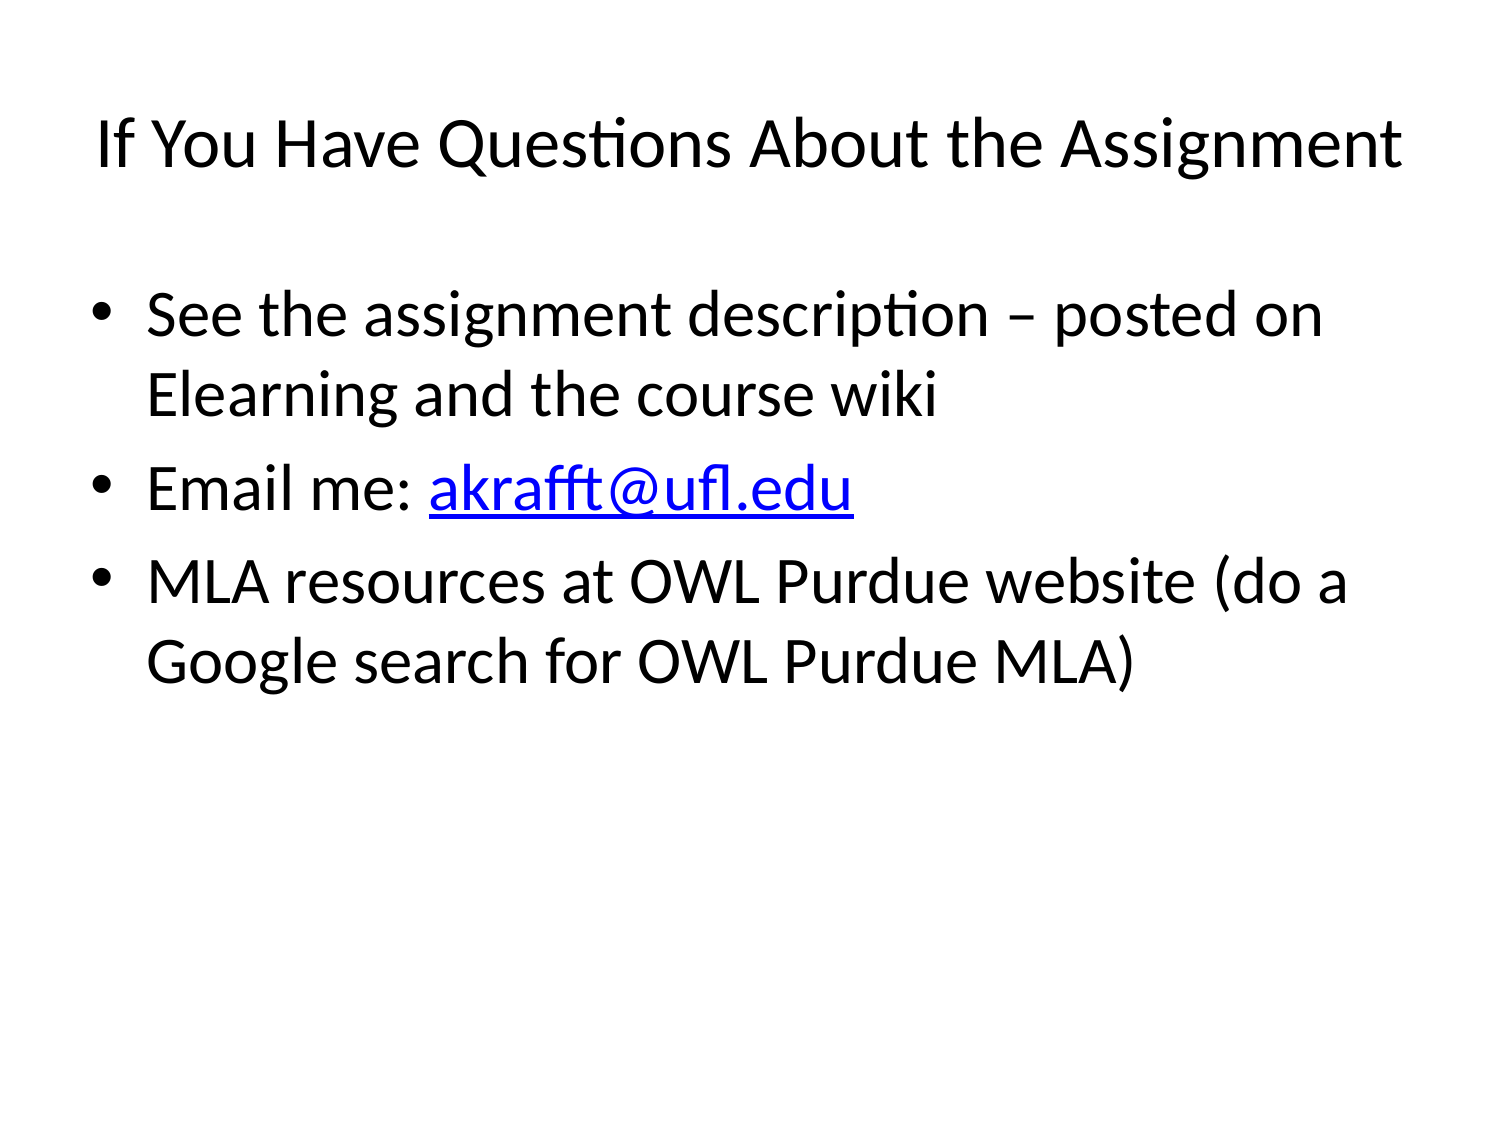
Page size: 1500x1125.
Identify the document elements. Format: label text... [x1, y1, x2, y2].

list See the assignment description – posted on Elearning and the course wiki Email me: akrafft@ufl.edu MLA resources at OWL Purdue website (do a Google search for OWL Purdue MLA) [75, 262, 1425, 1005]
title If You Have Questions About the Assignment [75, 45, 1425, 233]
